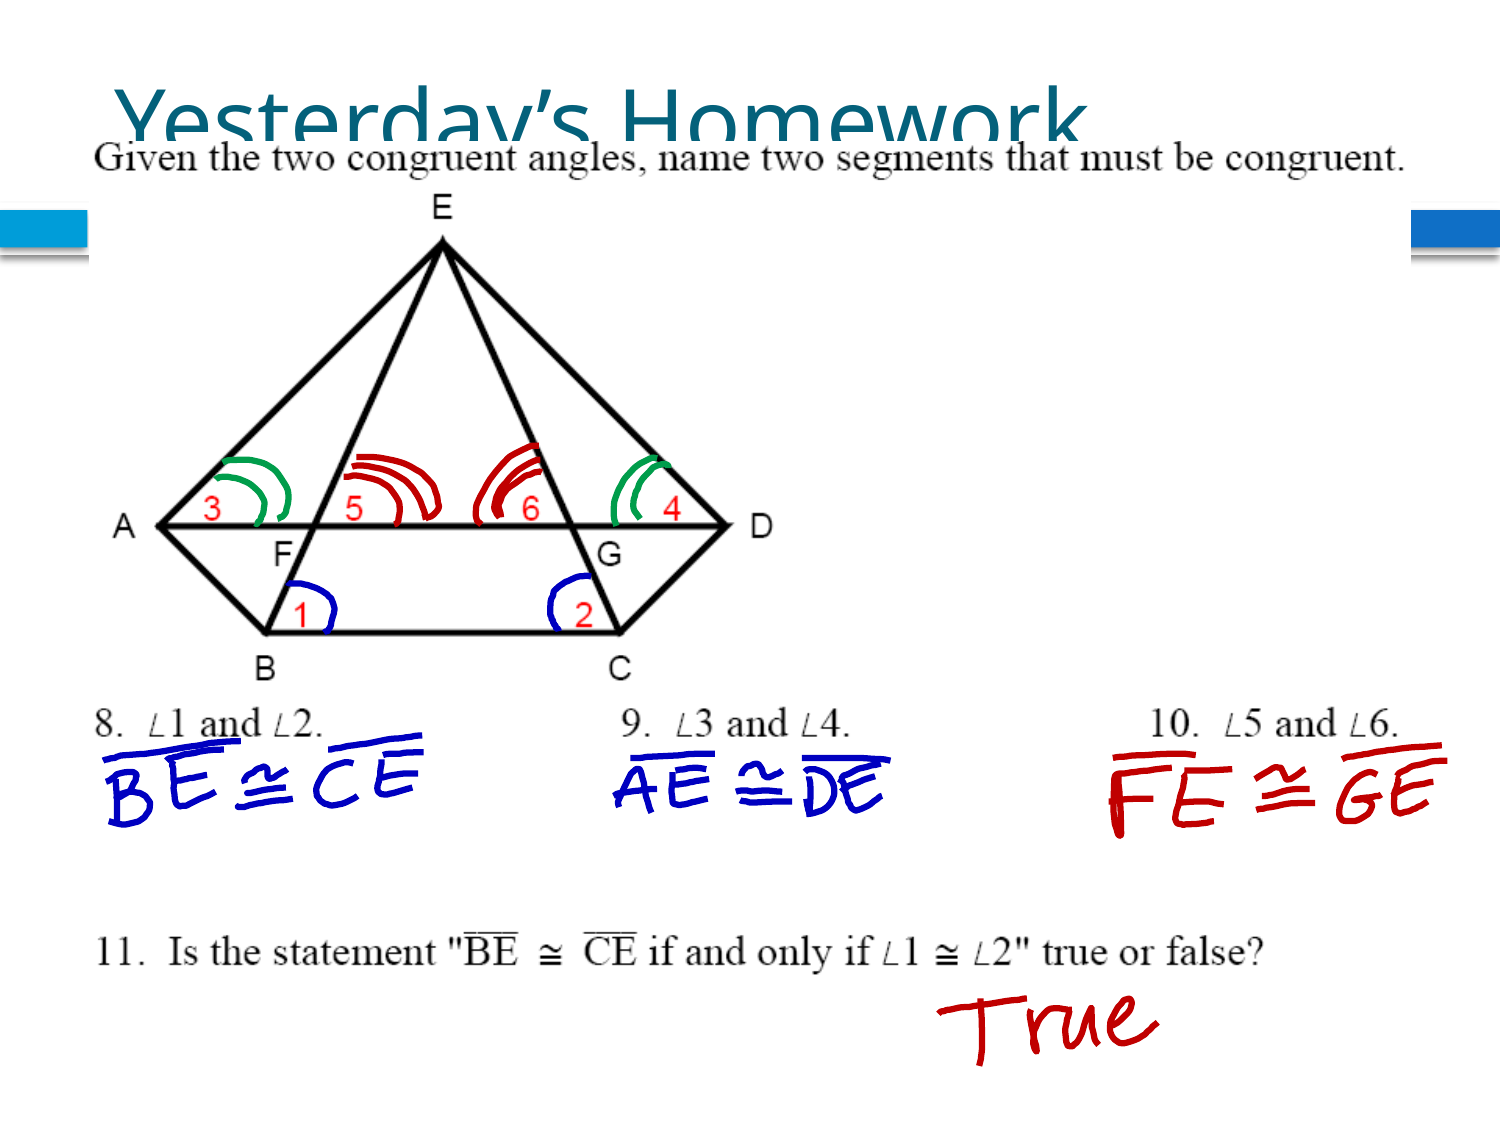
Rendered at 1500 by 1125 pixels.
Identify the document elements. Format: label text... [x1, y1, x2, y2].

text_box [1107, 997, 1159, 1045]
text_box [978, 1007, 983, 1067]
text_box [937, 997, 1027, 1015]
text_box [1416, 781, 1434, 788]
text_box [1064, 1007, 1100, 1048]
title Yesterday’s Homework [99, 37, 1438, 200]
text_box [1416, 744, 1442, 749]
picture [88, 141, 1412, 984]
text_box [1416, 759, 1448, 771]
text_box [1416, 791, 1429, 810]
text_box [1029, 1007, 1068, 1053]
